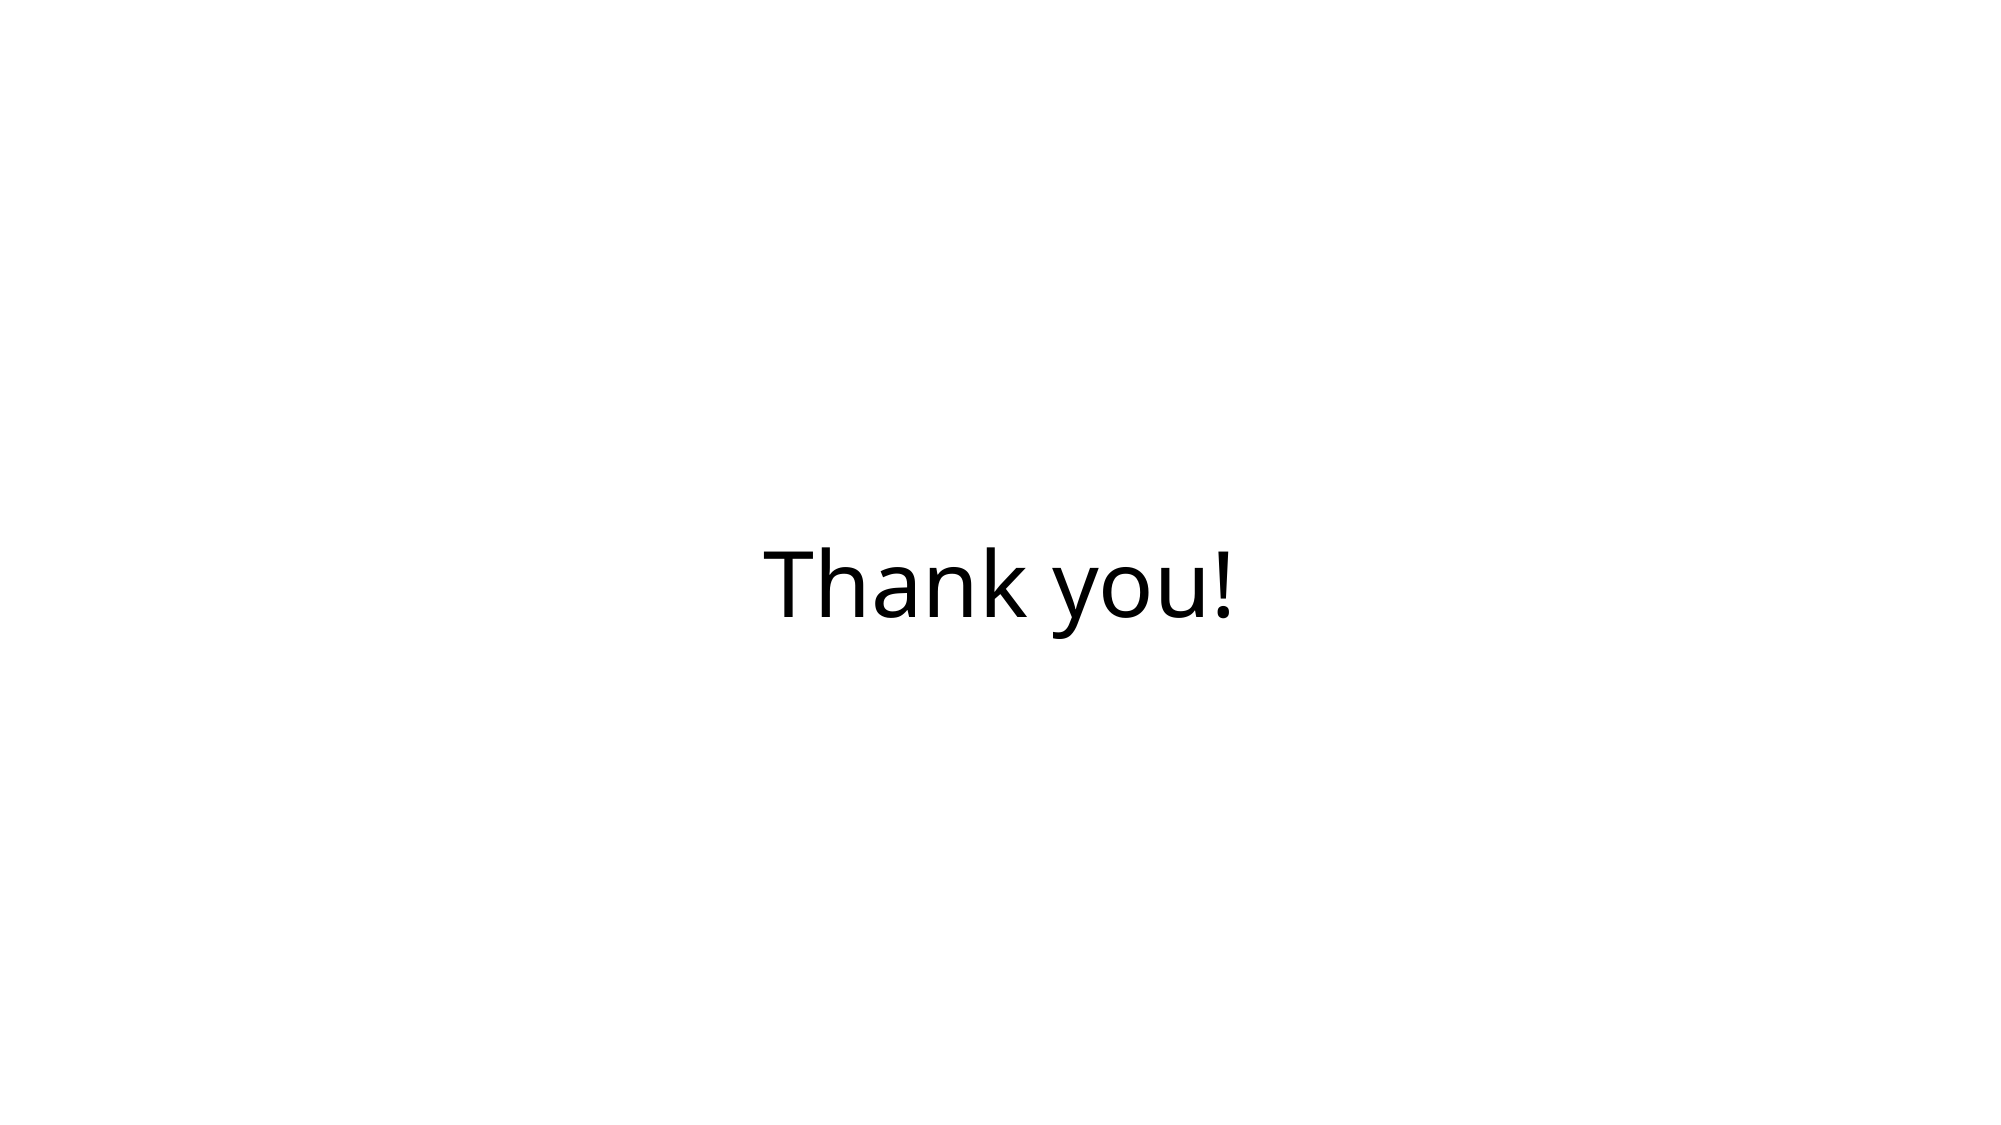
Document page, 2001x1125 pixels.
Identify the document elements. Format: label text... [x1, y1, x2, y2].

title Thank you! [137, 479, 1863, 697]
